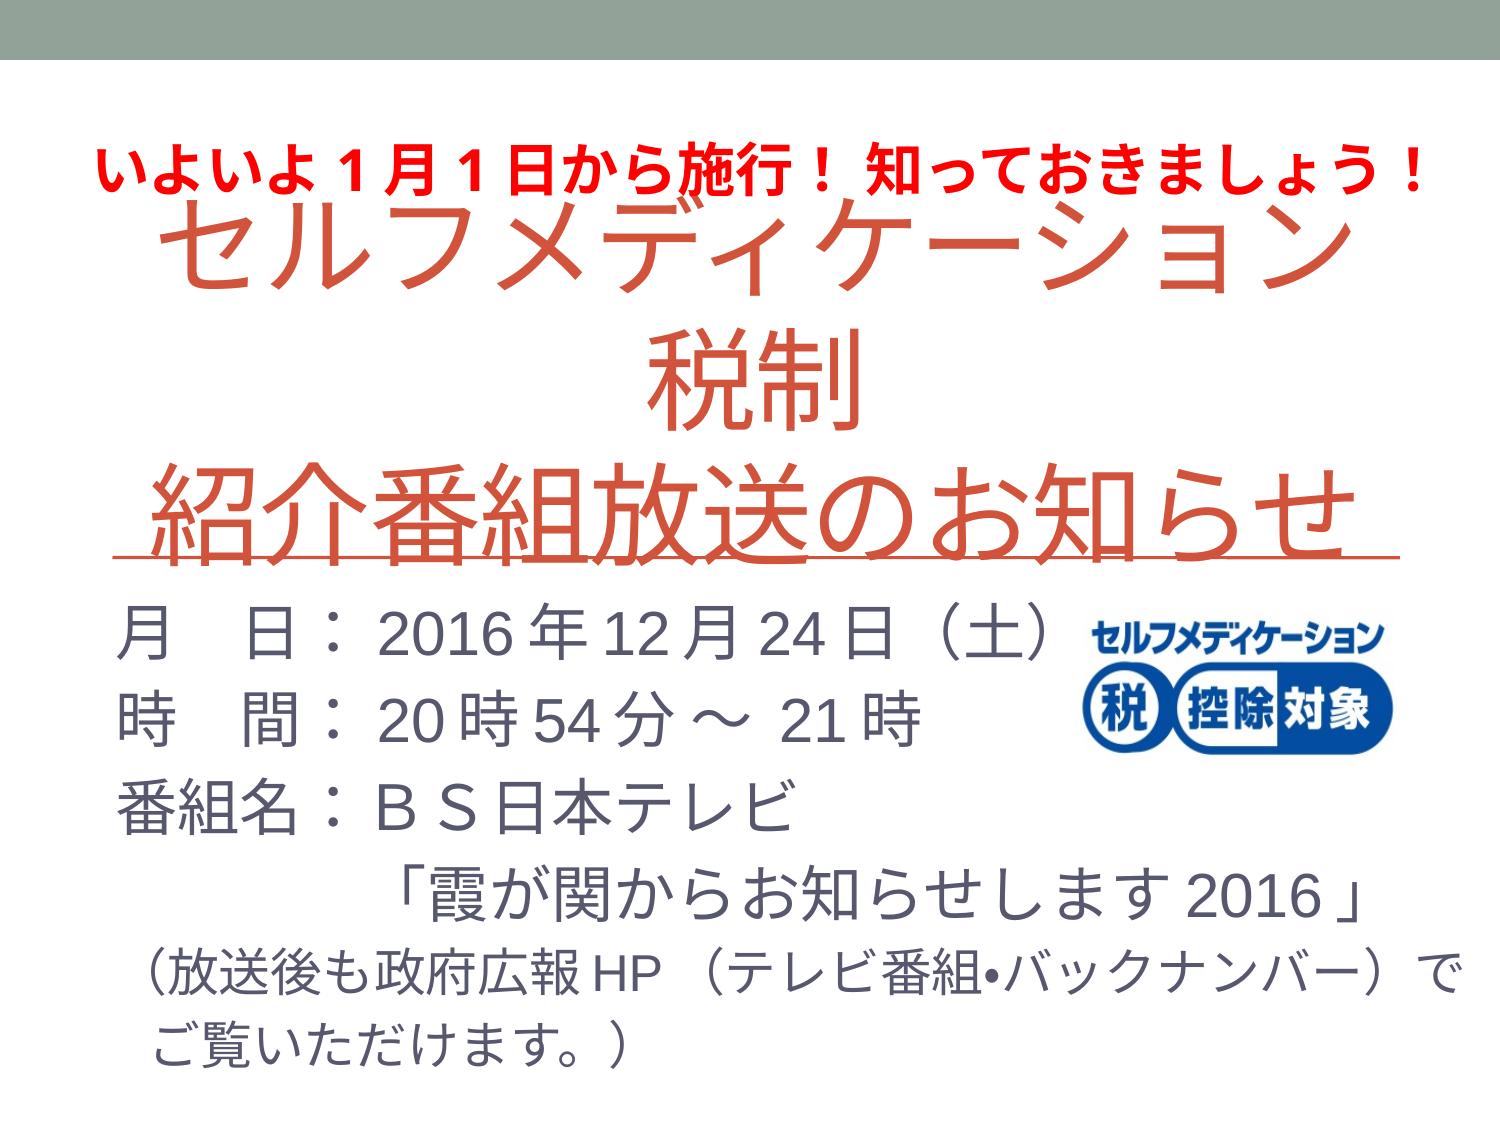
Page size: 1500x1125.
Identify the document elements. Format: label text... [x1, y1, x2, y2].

picture [1068, 609, 1412, 764]
text_box いよいよ1月1日から施行！ 知っておきましょう！ [76, 125, 1471, 211]
title セルフメディケーション税制 紹介番組放送のお知らせ [112, 219, 1400, 536]
subtitle 月 日：2016年12月24日（土） 時 間：20時54分 ～ 21時 番組名：ＢＳ日本テレビ 「霞が関からお知らせします2016」 （放送後も政府広報HP（テレビ番組・バックナンバー）で ご覧いただけます。） [100, 586, 1483, 1106]
